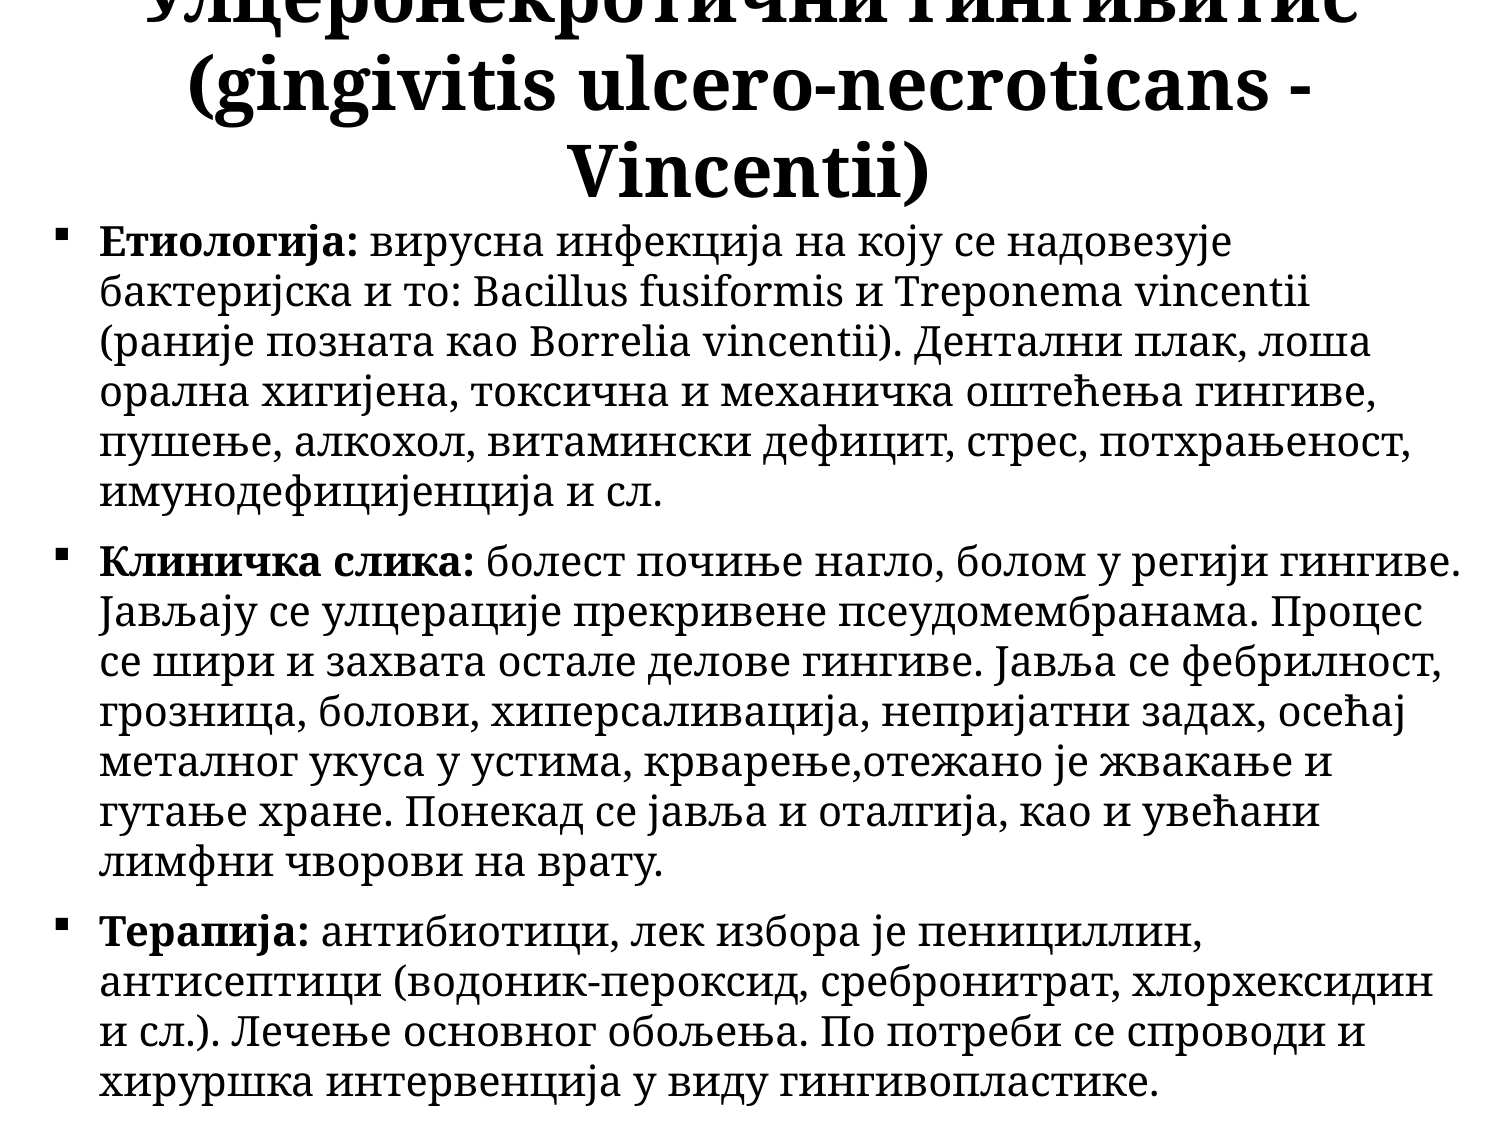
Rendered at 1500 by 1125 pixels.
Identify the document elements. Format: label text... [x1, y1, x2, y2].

text_box Улцеронекротични гингивитис (gingivitis ulcero-necroticans - Vincentii) [0, 12, 1500, 151]
text_box Етиологија: вирусна инфекција на коју се надовезује бактеријска и то: Bacillus fusiformis и Treponema vincentii (раније позната као Borrelia vincentii). Дентални плак, лоша орална хигијена, токсична и механичка оштећења гингиве, пушење, алкохол, витамински дефицит, стрес, потхрањеност, имунодефицијенција и сл. Клиничка слика: болест почиње нагло, болом у регији гингиве. Јављају се улцерације прекривене псеудомембранама. Процес се шири и захвата остале делове гингиве. Јавља се фебрилност, грозница, болови, хиперсаливација, непријатни задах, осећај металног укуса у устима, крварење,отежано је жвакање и гутање хране. Понекад се јавља и оталгија, као и увећани лимфни чворови на врату. Терапија: антибиотици, лек избора је пенициллин, антисептици (водоник-пероксид, сребронитрат, хлорхексидин и сл.). Лечење основног обољења. По потреби се спроводи и хируршка интервенција у виду гингивопластике. [37, 187, 1488, 1113]
